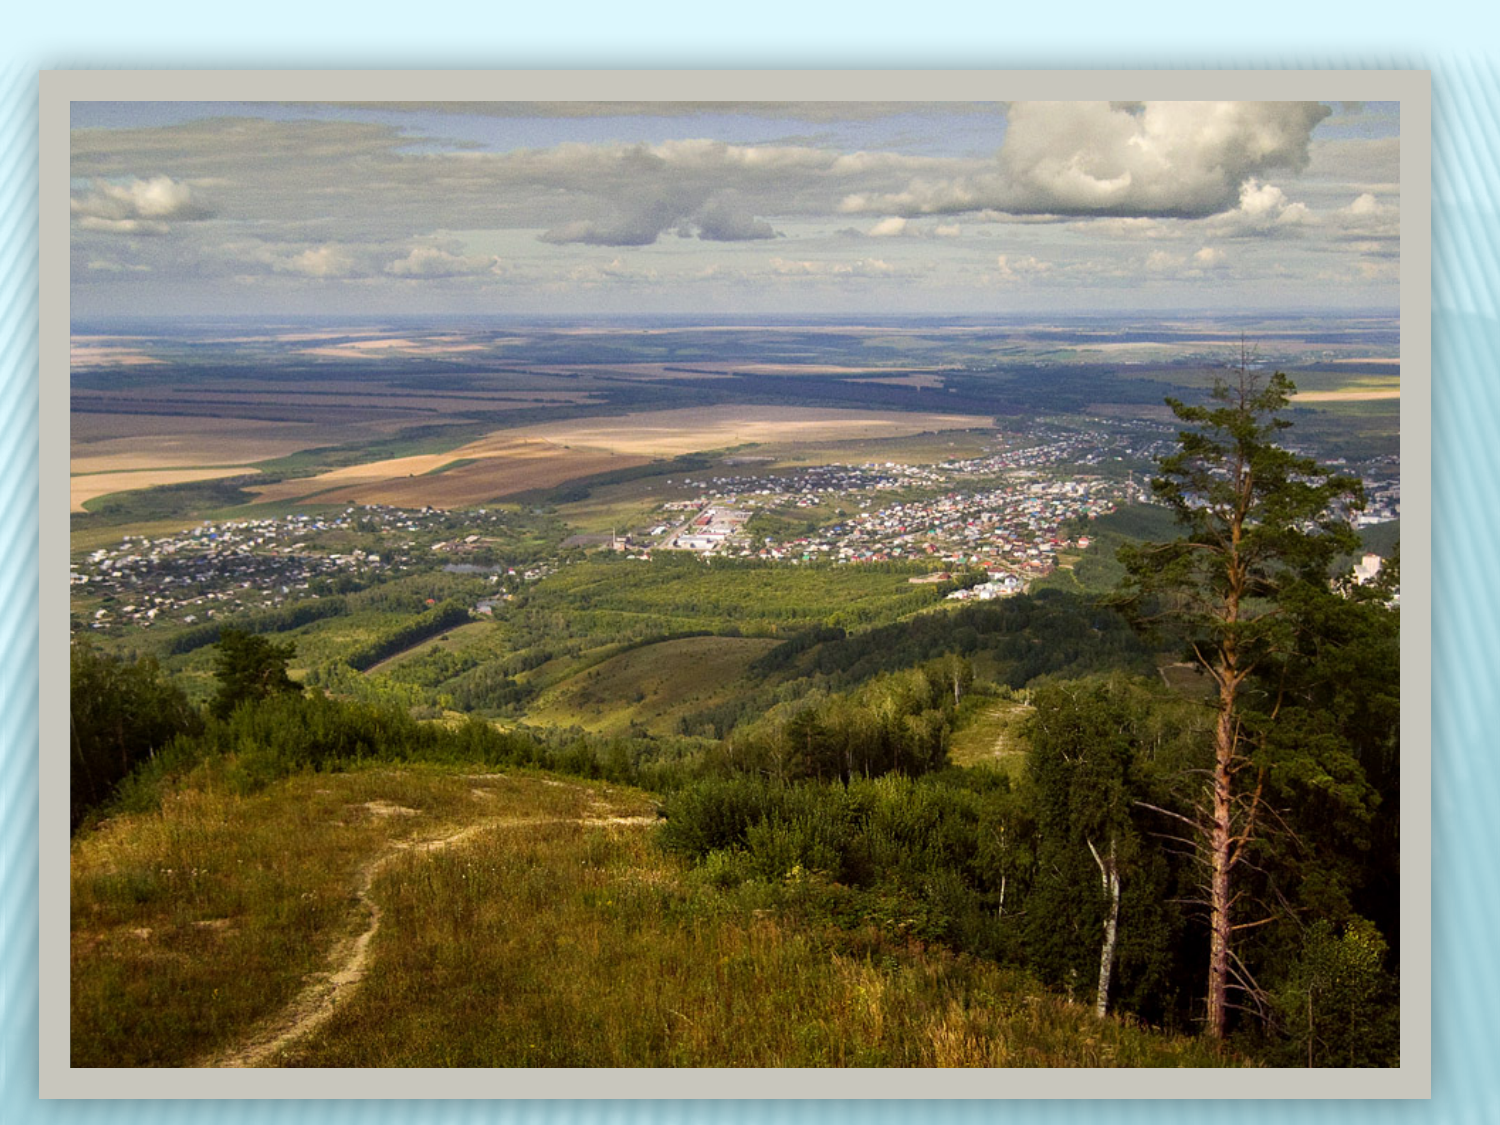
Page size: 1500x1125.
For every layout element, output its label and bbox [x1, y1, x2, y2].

picture [69, 100, 1401, 1069]
